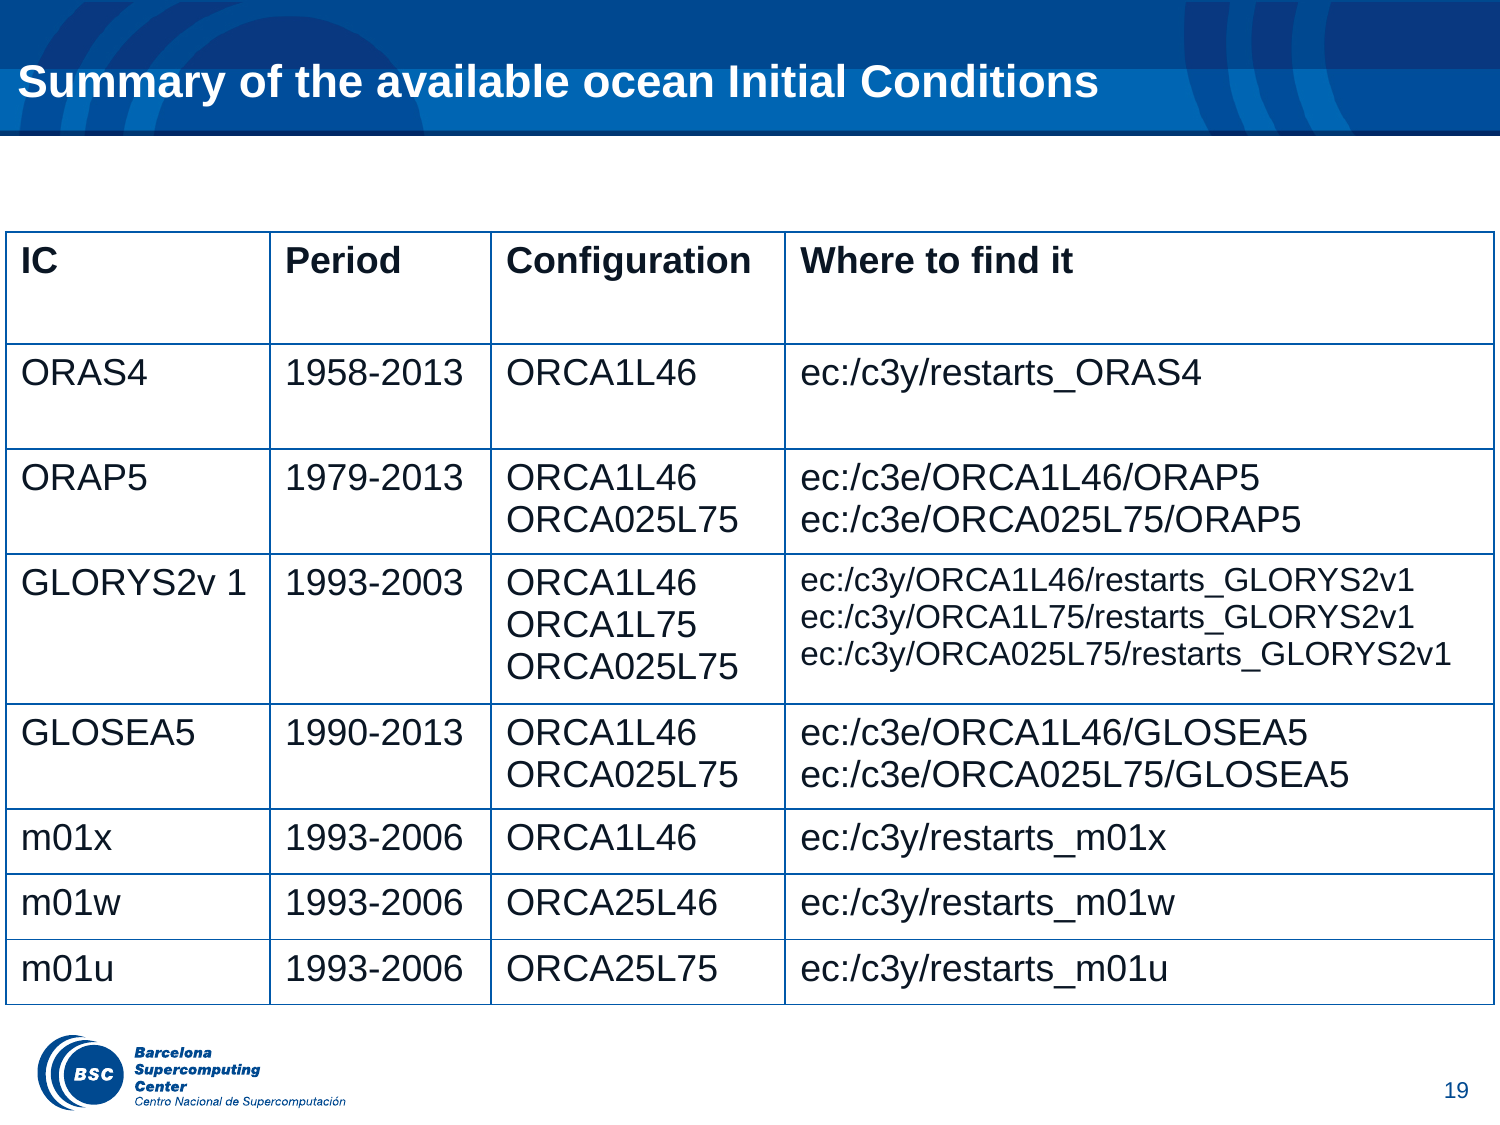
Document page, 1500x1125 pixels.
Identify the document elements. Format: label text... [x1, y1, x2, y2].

table_cell 1993-2006 [271, 810, 490, 873]
table_cell ORCA1L46 ORCA025L75 [492, 450, 784, 553]
table_cell m01u [7, 940, 269, 1004]
table_cell ORCA1L46 [492, 810, 784, 873]
table_header IC [7, 233, 269, 343]
table_cell 1993-2003 [271, 555, 490, 703]
table_cell ORAS4 [7, 345, 269, 448]
slide_number 19 [1411, 1042, 1484, 1111]
table_cell ec:/c3y/restarts_ORAS4 [786, 345, 1493, 448]
text_box Summary of the available ocean Initial Conditions [4, 42, 1500, 114]
table_cell ORCA1L46 ORCA1L75 ORCA025L75 [492, 555, 784, 703]
table_cell ec:/c3y/restarts_m01w [786, 875, 1493, 939]
table_cell ec:/c3y/restarts_m01x [786, 810, 1493, 873]
table_cell ORCA1L46 [492, 345, 784, 448]
table_cell ec:/c3y/ORCA1L46/restarts_GLORYS2v1 ec:/c3y/ORCA1L75/restarts_GLORYS2v1 ec:/c3y/ORCA025L75/restarts_GLORYS2v1 [786, 555, 1493, 703]
table_header Period [271, 233, 490, 343]
table_cell GLOSEA5 [7, 705, 269, 808]
table_cell m01x [7, 810, 269, 873]
table_cell ORCA1L46 ORCA025L75 [492, 705, 784, 808]
table_cell ec:/c3e/ORCA1L46/GLOSEA5 ec:/c3e/ORCA025L75/GLOSEA5 [786, 705, 1493, 808]
table_cell 1990-2013 [271, 705, 490, 808]
table_cell ec:/c3y/restarts_m01u [786, 940, 1493, 1004]
table_cell GLORYS2v 1 [7, 555, 269, 703]
table_cell 1958-2013 [271, 345, 490, 448]
table_cell ec:/c3e/ORCA1L46/ORAP5 ec:/c3e/ORCA025L75/ORAP5 [786, 450, 1493, 553]
table_header Configuration [492, 233, 784, 343]
table_cell ORAP5 [7, 450, 269, 553]
table_header Where to find it [786, 233, 1493, 343]
picture [0, 0, 1500, 136]
table_cell 1979-2013 [271, 450, 490, 553]
table_cell m01w [7, 875, 269, 939]
table_cell 1993-2006 [271, 940, 490, 1004]
table_cell ORCA25L75 [492, 940, 784, 1004]
table_cell 1993-2006 [271, 875, 490, 939]
table_cell ORCA25L46 [492, 875, 784, 939]
